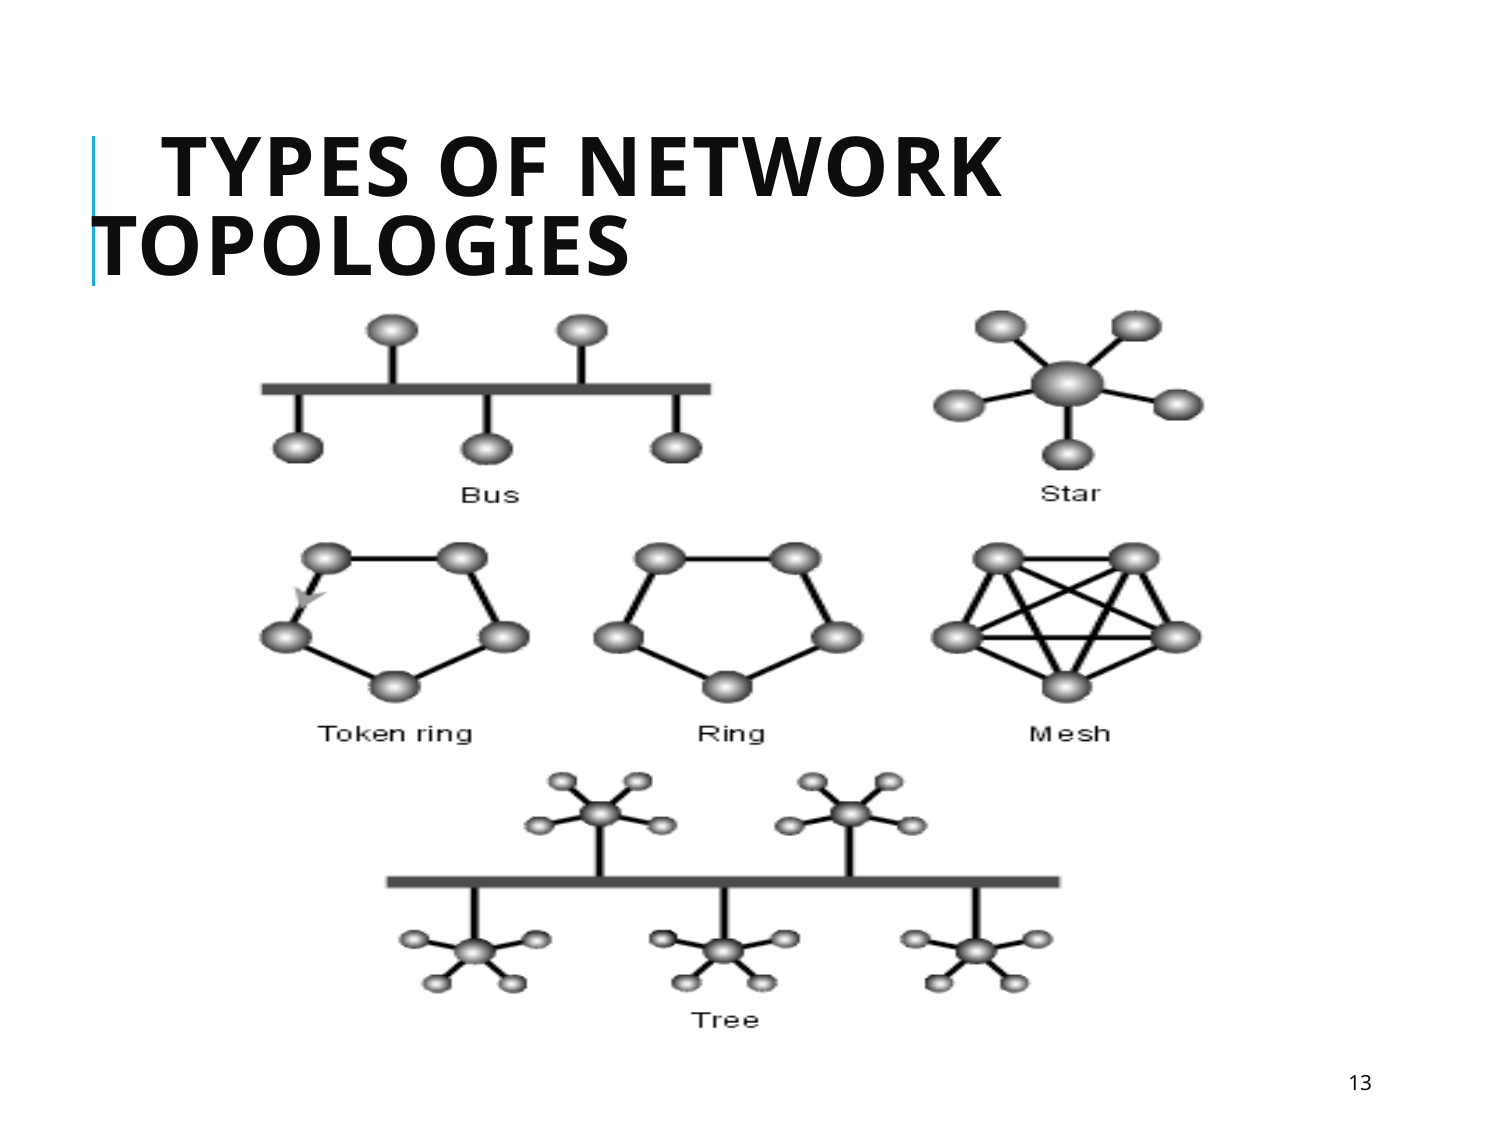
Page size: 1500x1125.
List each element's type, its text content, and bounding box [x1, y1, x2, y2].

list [249, 299, 1213, 1036]
slide_number 13 [1333, 1061, 1454, 1107]
title Types of Network Topologies [75, 125, 1425, 300]
